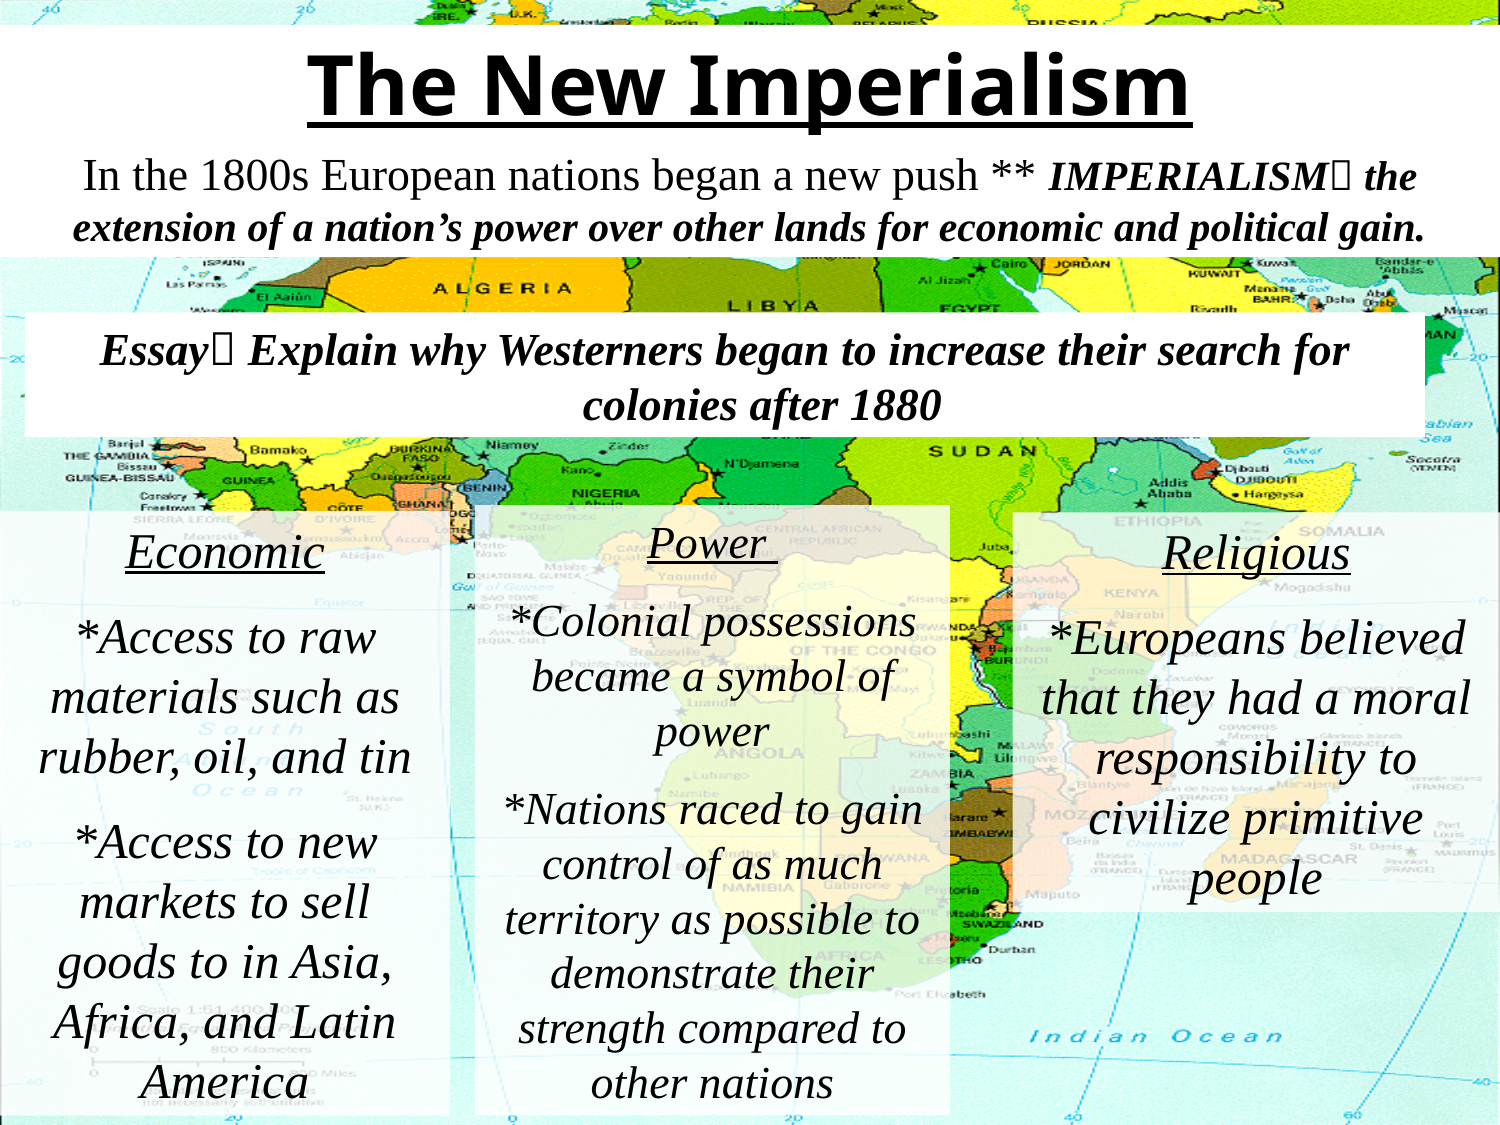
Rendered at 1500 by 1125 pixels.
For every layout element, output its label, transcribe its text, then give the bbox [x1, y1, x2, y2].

picture [0, 0, 1500, 24]
text_box The New Imperialism [0, 24, 1500, 137]
text_box In the 1800s European nations began a new push ** IMPERIALISM the extension of a nation’s power over other lands for economic and political gain. [0, 137, 1500, 258]
picture [0, 258, 1500, 1125]
text_box Essay Explain why Westerners began to increase their search for colonies after 1880 [24, 312, 1425, 438]
text_box Economic *Access to raw materials such as rubber, oil, and tin *Access to new markets to sell goods to in Asia, Africa, and Latin America [0, 510, 450, 1116]
text_box Power *Colonial possessions became a symbol of power *Nations raced to gain control of as much territory as possible to demonstrate their strength compared to other nations [474, 505, 950, 1116]
text_box Religious *Europeans believed that they had a moral responsibility to civilize primitive people [1012, 512, 1500, 913]
